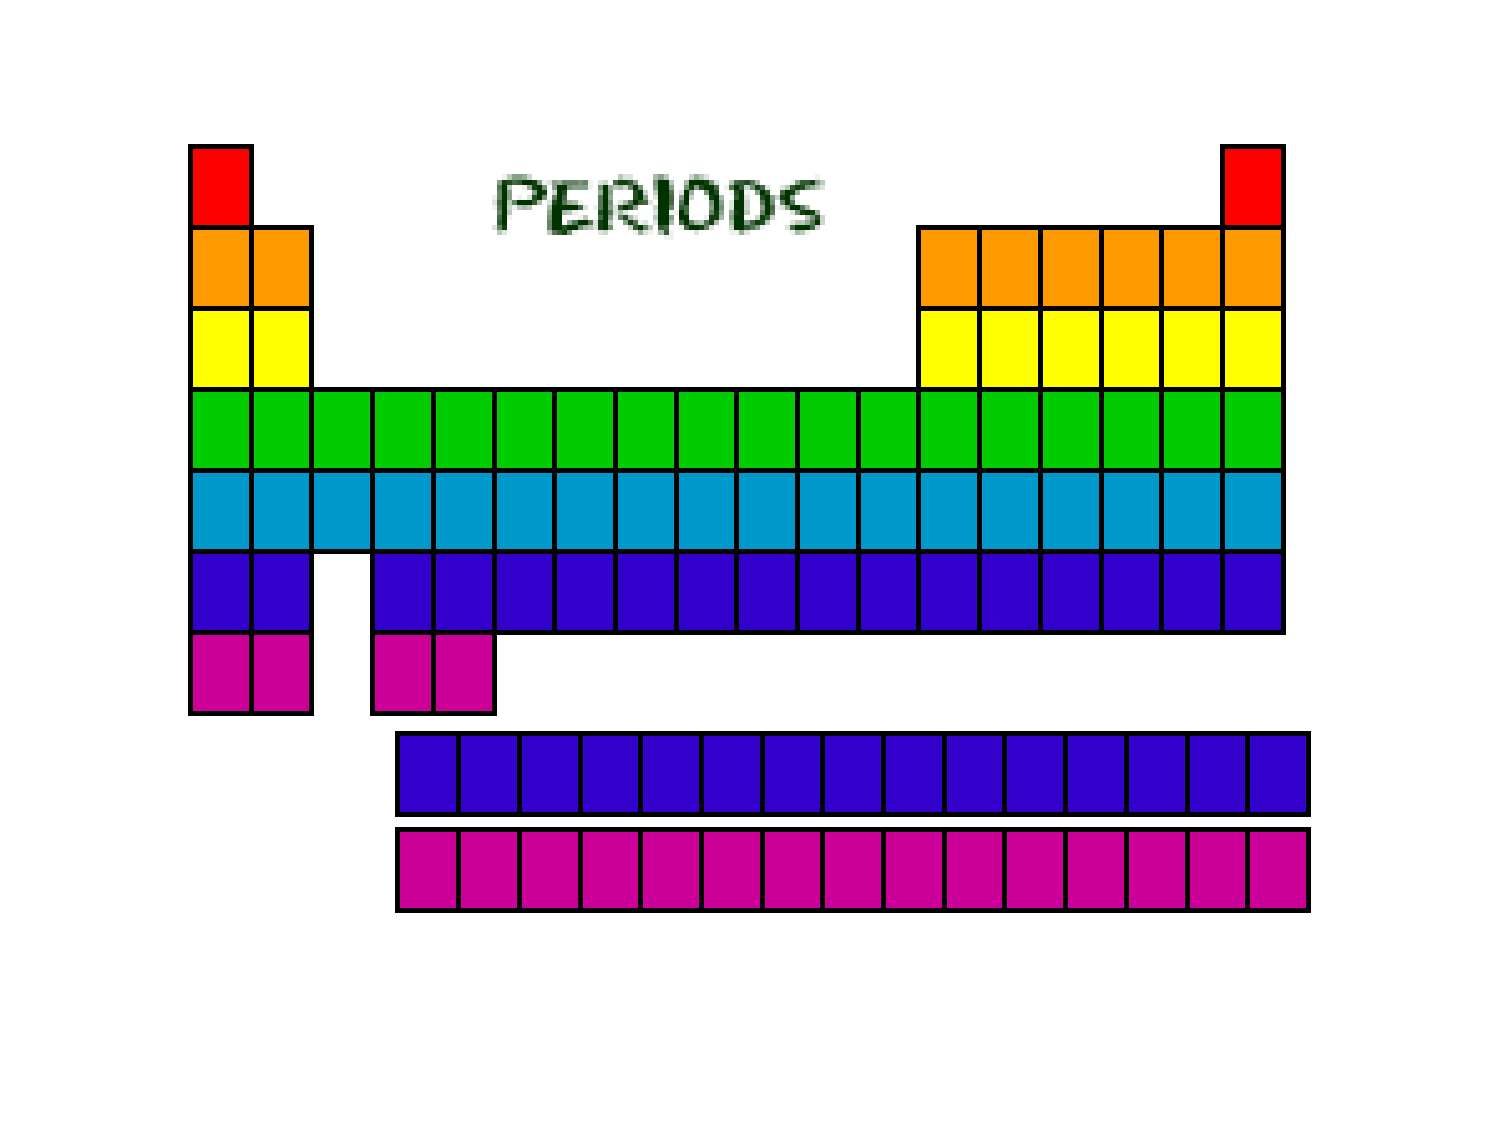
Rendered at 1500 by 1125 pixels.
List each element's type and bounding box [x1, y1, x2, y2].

list [74, 94, 1426, 1006]
